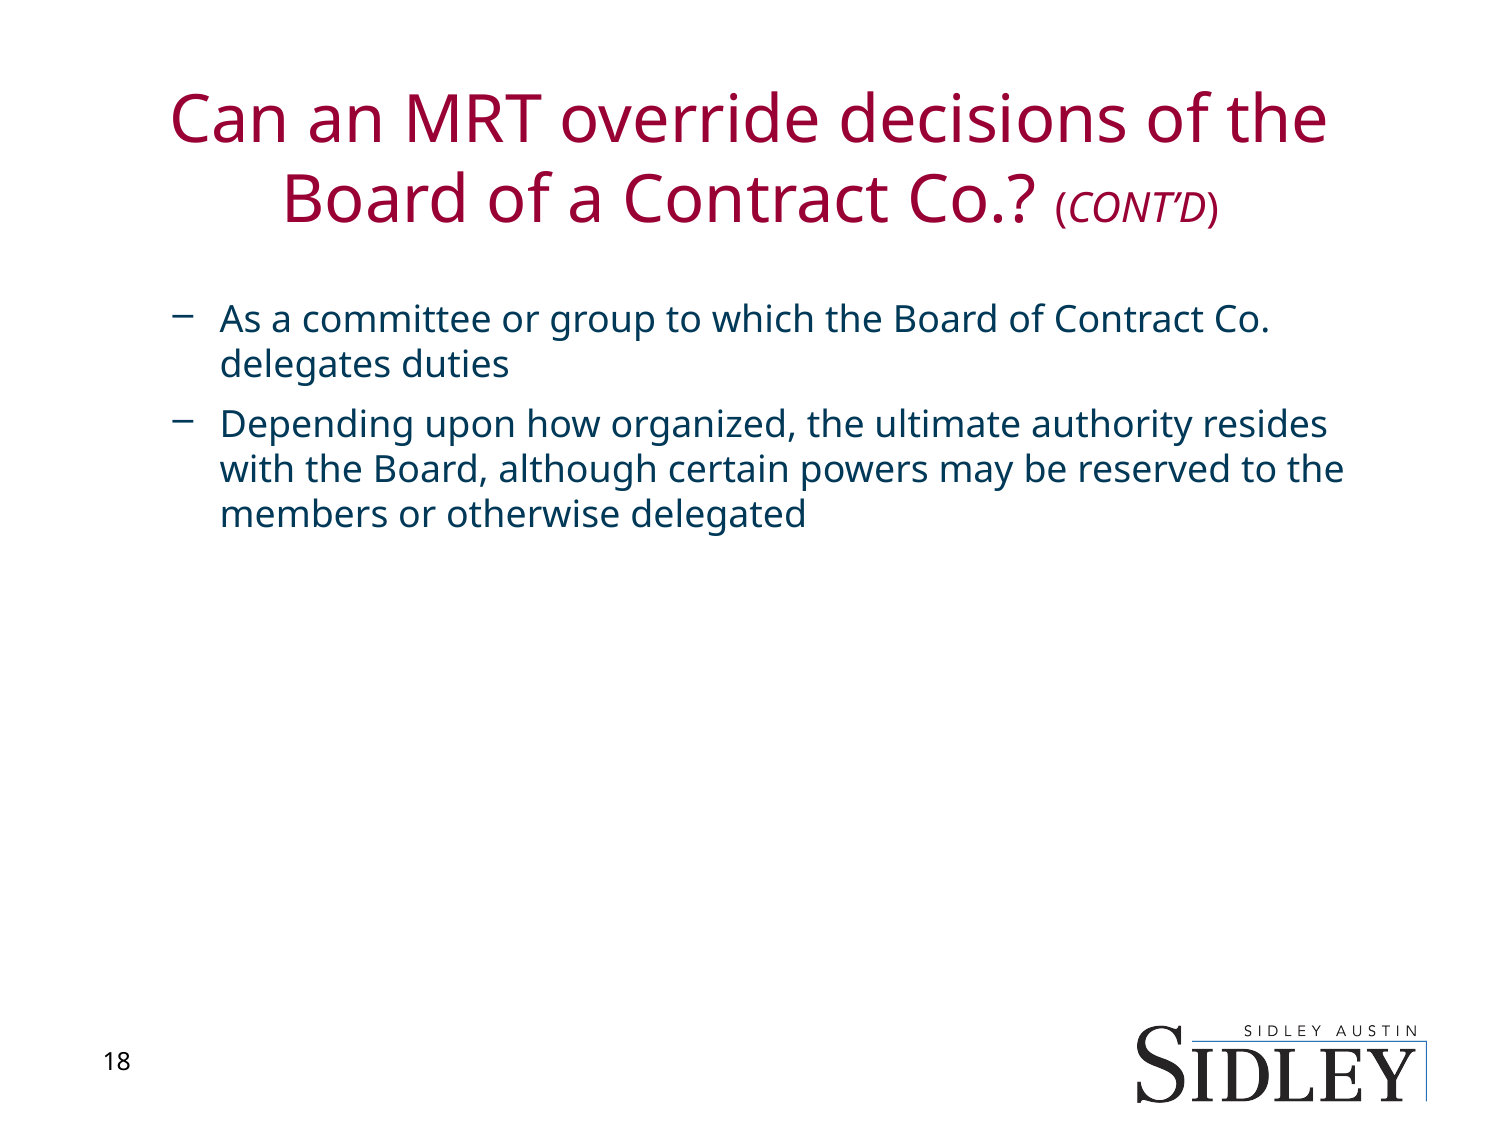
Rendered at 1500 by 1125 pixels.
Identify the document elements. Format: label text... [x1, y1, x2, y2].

list As a committee or group to which the Board of Contract Co. delegates duties Depending upon how organized, the ultimate authority resides with the Board, although certain powers may be reserved to the members or otherwise delegated [82, 287, 1426, 988]
title Can an MRT override decisions of the Board of a Contract Co.? (CONT’D) [82, 24, 1418, 287]
slide_number 18 [87, 1037, 401, 1098]
picture [1137, 1025, 1427, 1103]
